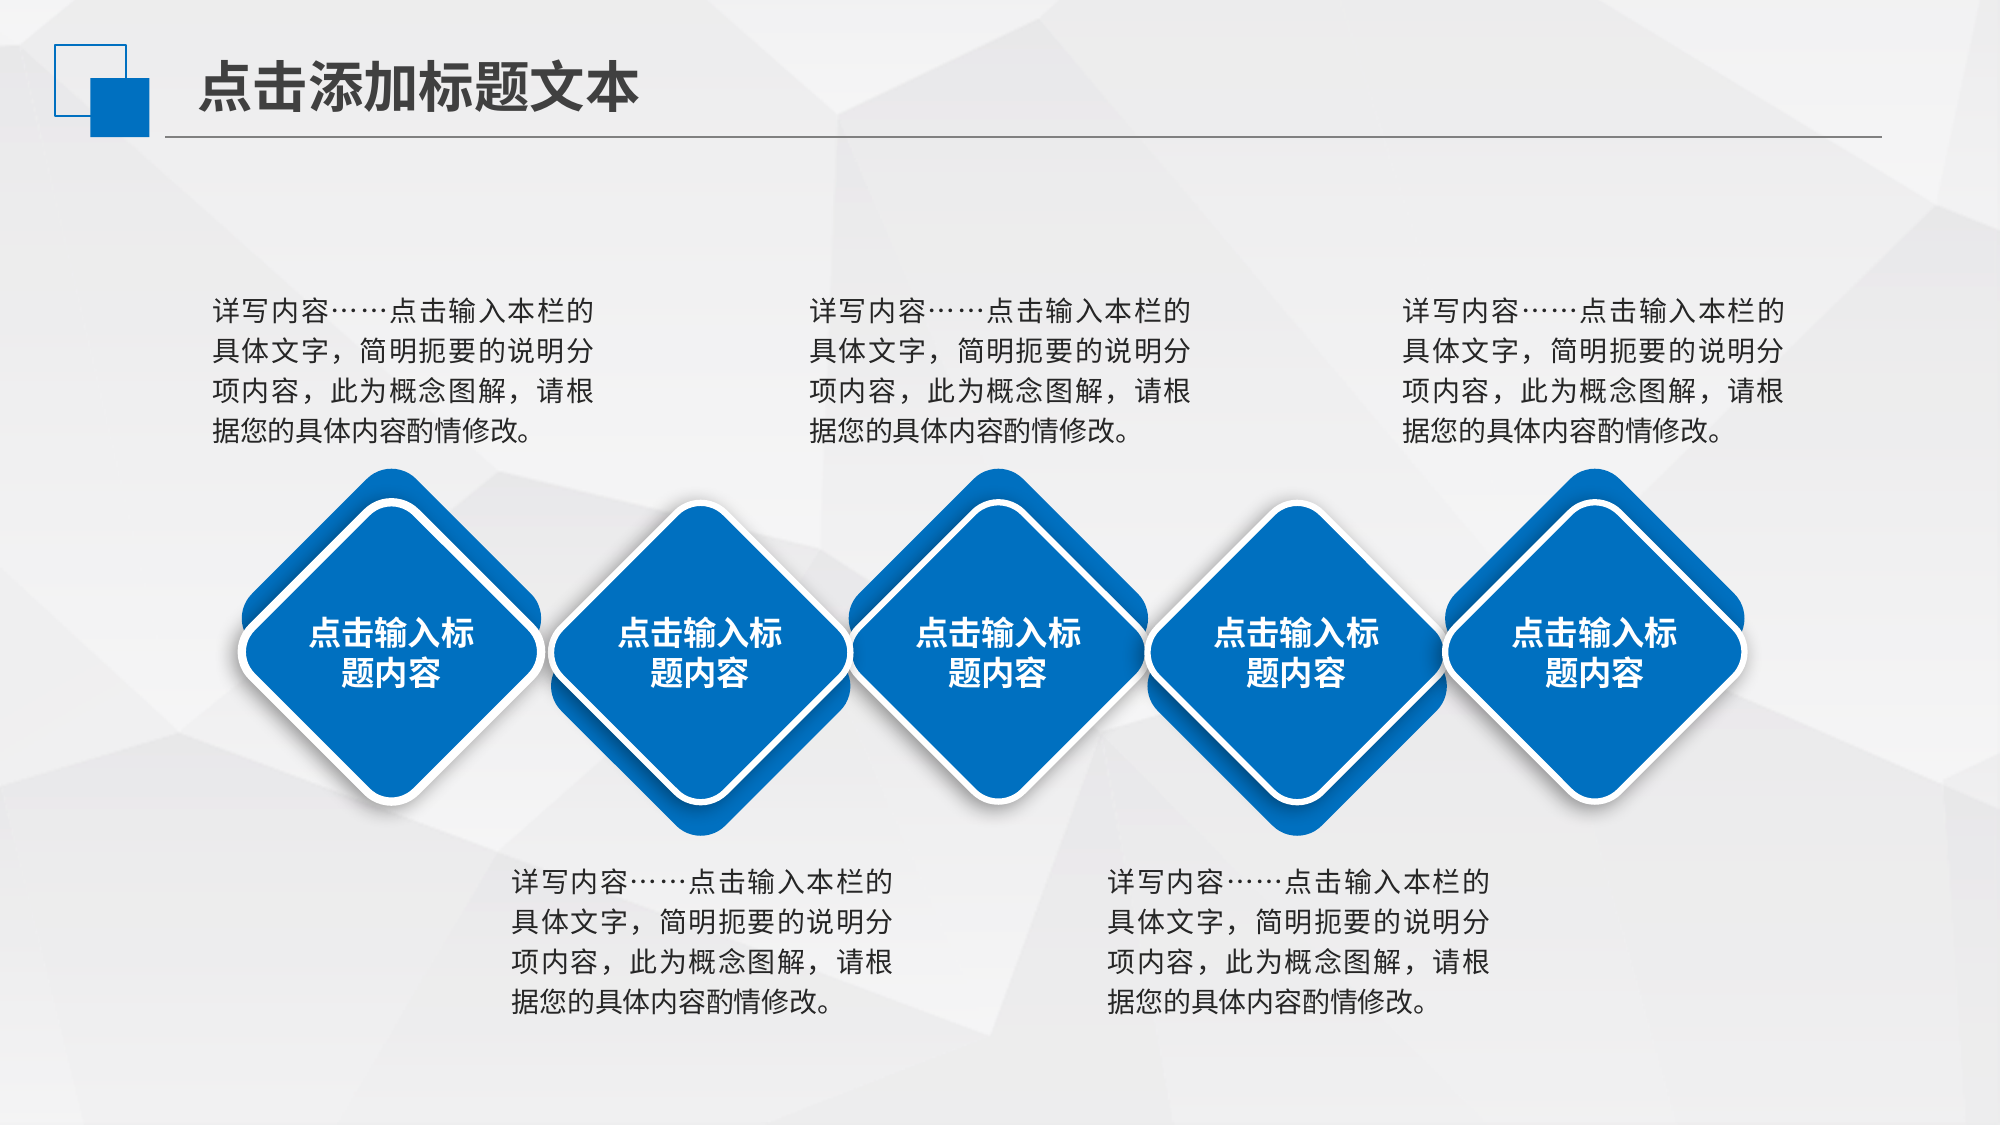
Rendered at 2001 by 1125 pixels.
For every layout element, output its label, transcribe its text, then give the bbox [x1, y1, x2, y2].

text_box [584, 536, 817, 803]
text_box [275, 501, 508, 769]
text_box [882, 501, 1115, 769]
text_box 详写内容……点击输入本栏的具体文字，简明扼要的说明分项内容，此为概念图解，请根据您的具体内容酌情修改。 [1402, 286, 1785, 447]
text_box 详写内容……点击输入本栏的具体文字，简明扼要的说明分项内容，此为概念图解，请根据您的具体内容酌情修改。 [511, 857, 894, 1018]
text_box 详写内容……点击输入本栏的具体文字，简明扼要的说明分项内容，此为概念图解，请根据您的具体内容酌情修改。 [1107, 857, 1490, 1018]
text_box 详写内容……点击输入本栏的具体文字，简明扼要的说明分项内容，此为概念图解，请根据您的具体内容酌情修改。 [809, 286, 1192, 447]
text_box 点击添加标题文本 [182, 44, 656, 127]
picture [0, 0, 2000, 1125]
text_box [1180, 536, 1414, 803]
text_box 详写内容……点击输入本栏的具体文字，简明扼要的说明分项内容，此为概念图解，请根据您的具体内容酌情修改。 [212, 286, 595, 447]
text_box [1478, 501, 1712, 769]
